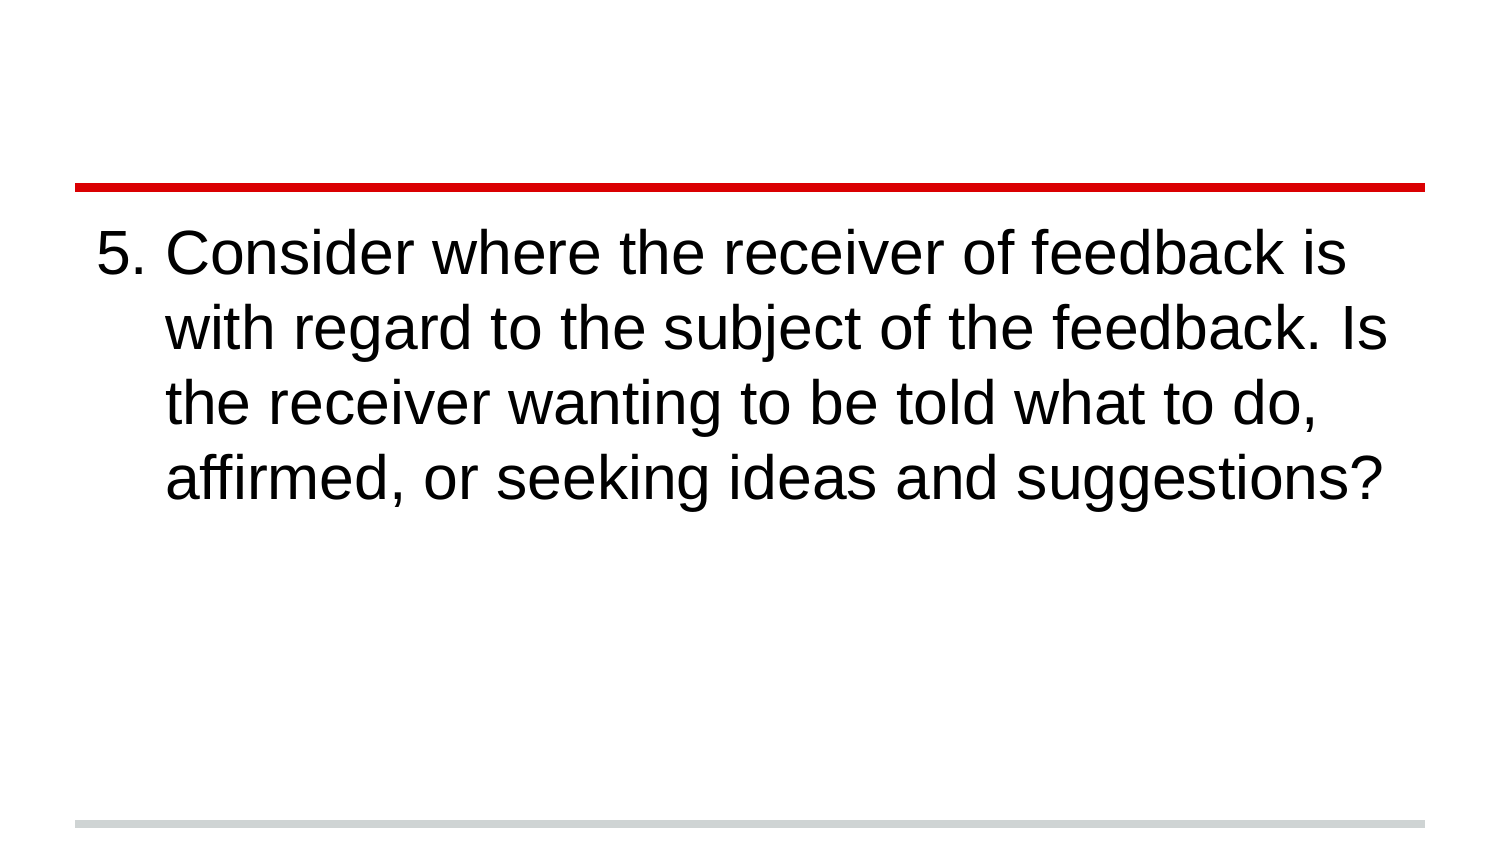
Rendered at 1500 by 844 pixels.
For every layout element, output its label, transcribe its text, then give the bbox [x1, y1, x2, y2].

list Consider where the receiver of feedback is with regard to the subject of the feedback. Is the receiver wanting to be told what to do, affirmed, or seeking ideas and suggestions? [75, 196, 1425, 808]
